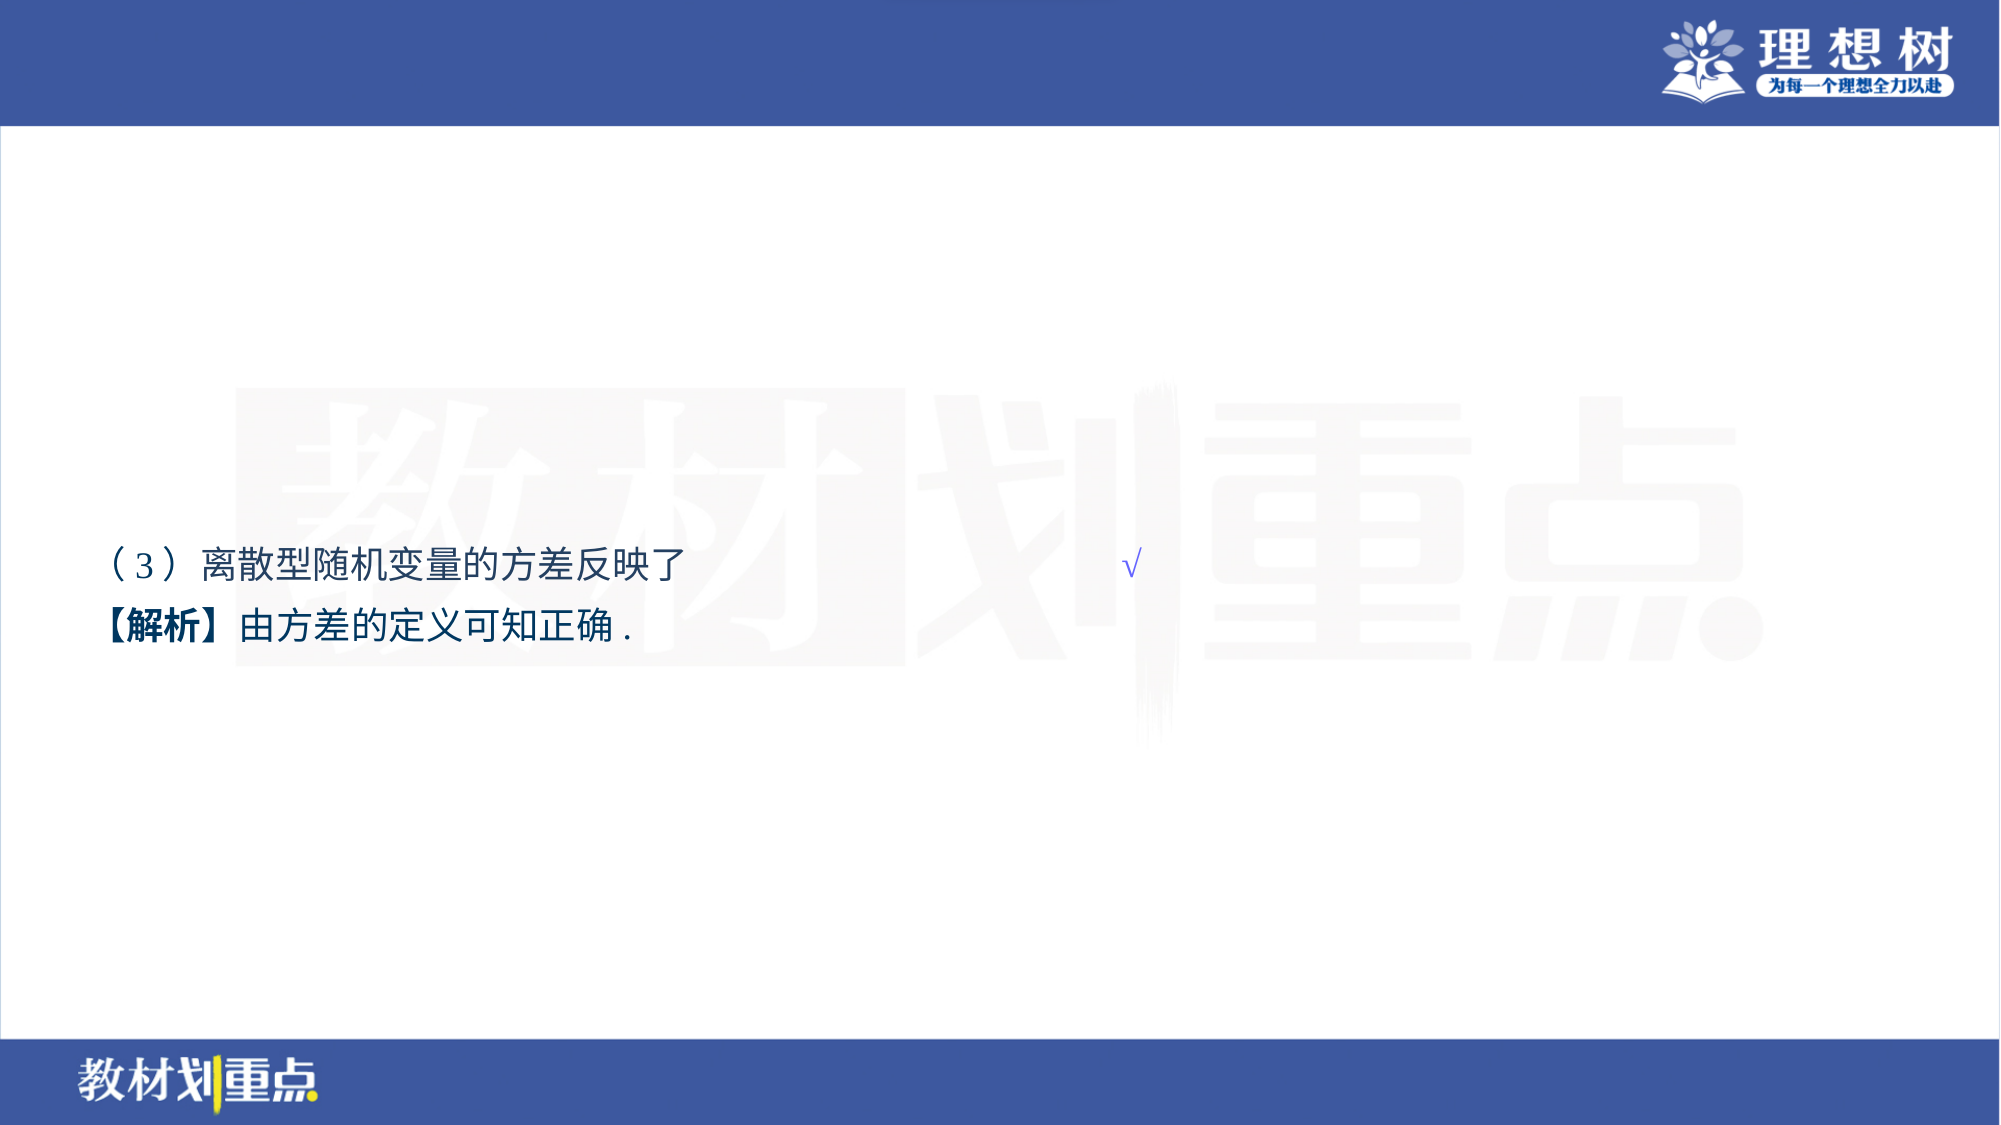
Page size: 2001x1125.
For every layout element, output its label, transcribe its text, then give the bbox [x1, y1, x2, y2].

text_box √ [1107, 518, 1156, 579]
text_box 【解析】由方差的定义可知正确. [88, 580, 1911, 640]
picture [0, 0, 2000, 1125]
